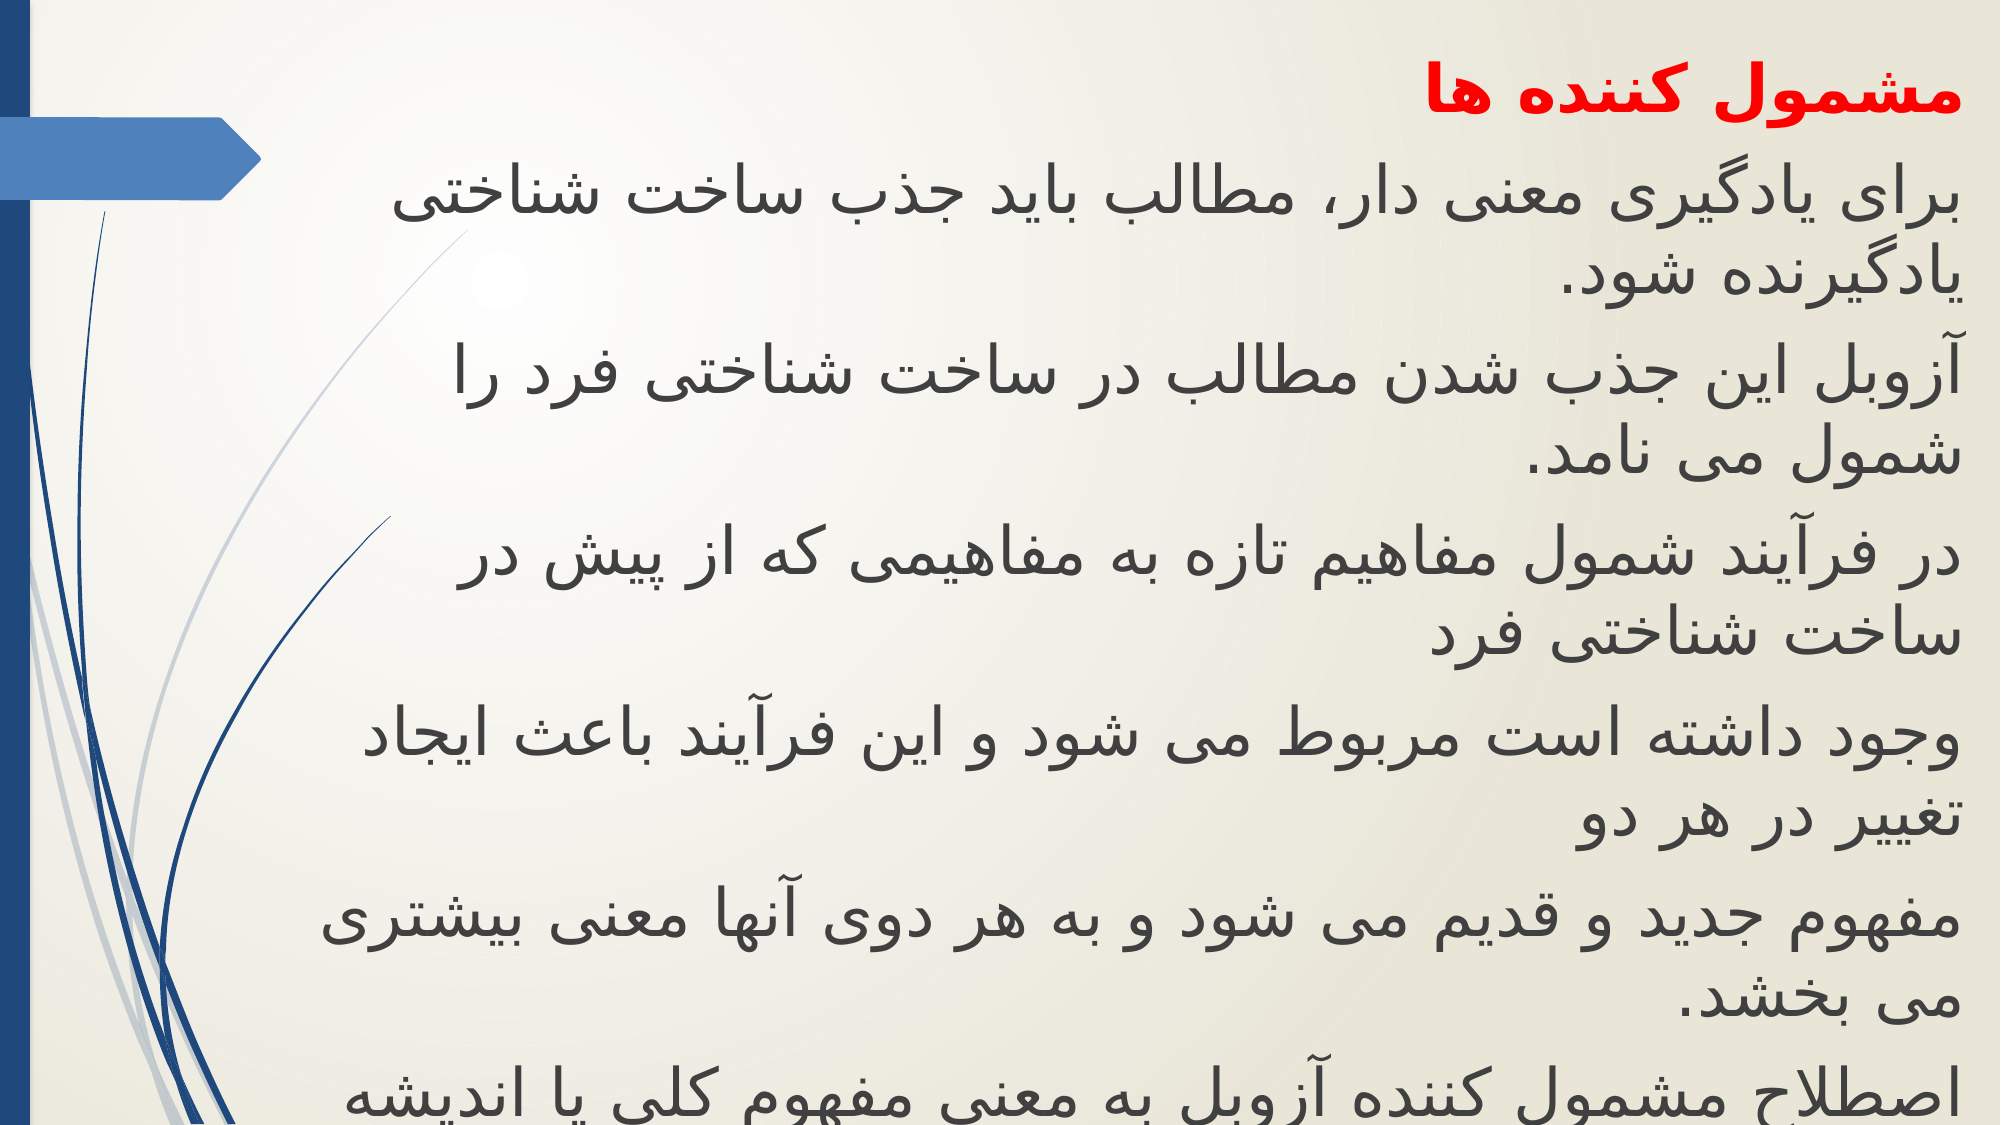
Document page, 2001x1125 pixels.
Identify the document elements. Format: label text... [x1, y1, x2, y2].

list مشمول کننده ها برای یادگیری معنی دار، مطالب باید جذب ساخت شناختی یادگیرنده شود. آزوبل این جذب شدن مطالب در ساخت شناختی فرد را شمول می نامد. در فرآیند شمول مفاهیم تازه به مفاهیمی که از پیش در ساخت شناختی فرد وجود داشته است مربوط می شود و این فرآیند باعث ایجاد تغییر در هر دو مفهوم جدید و قدیم می شود و به هر دوی آنها معنی بیشتری می بخشد. اصطلاح مشمول کننده آزوبل به معنی مفهوم کلی یا اندیشه کلی است. [257, 38, 1981, 934]
